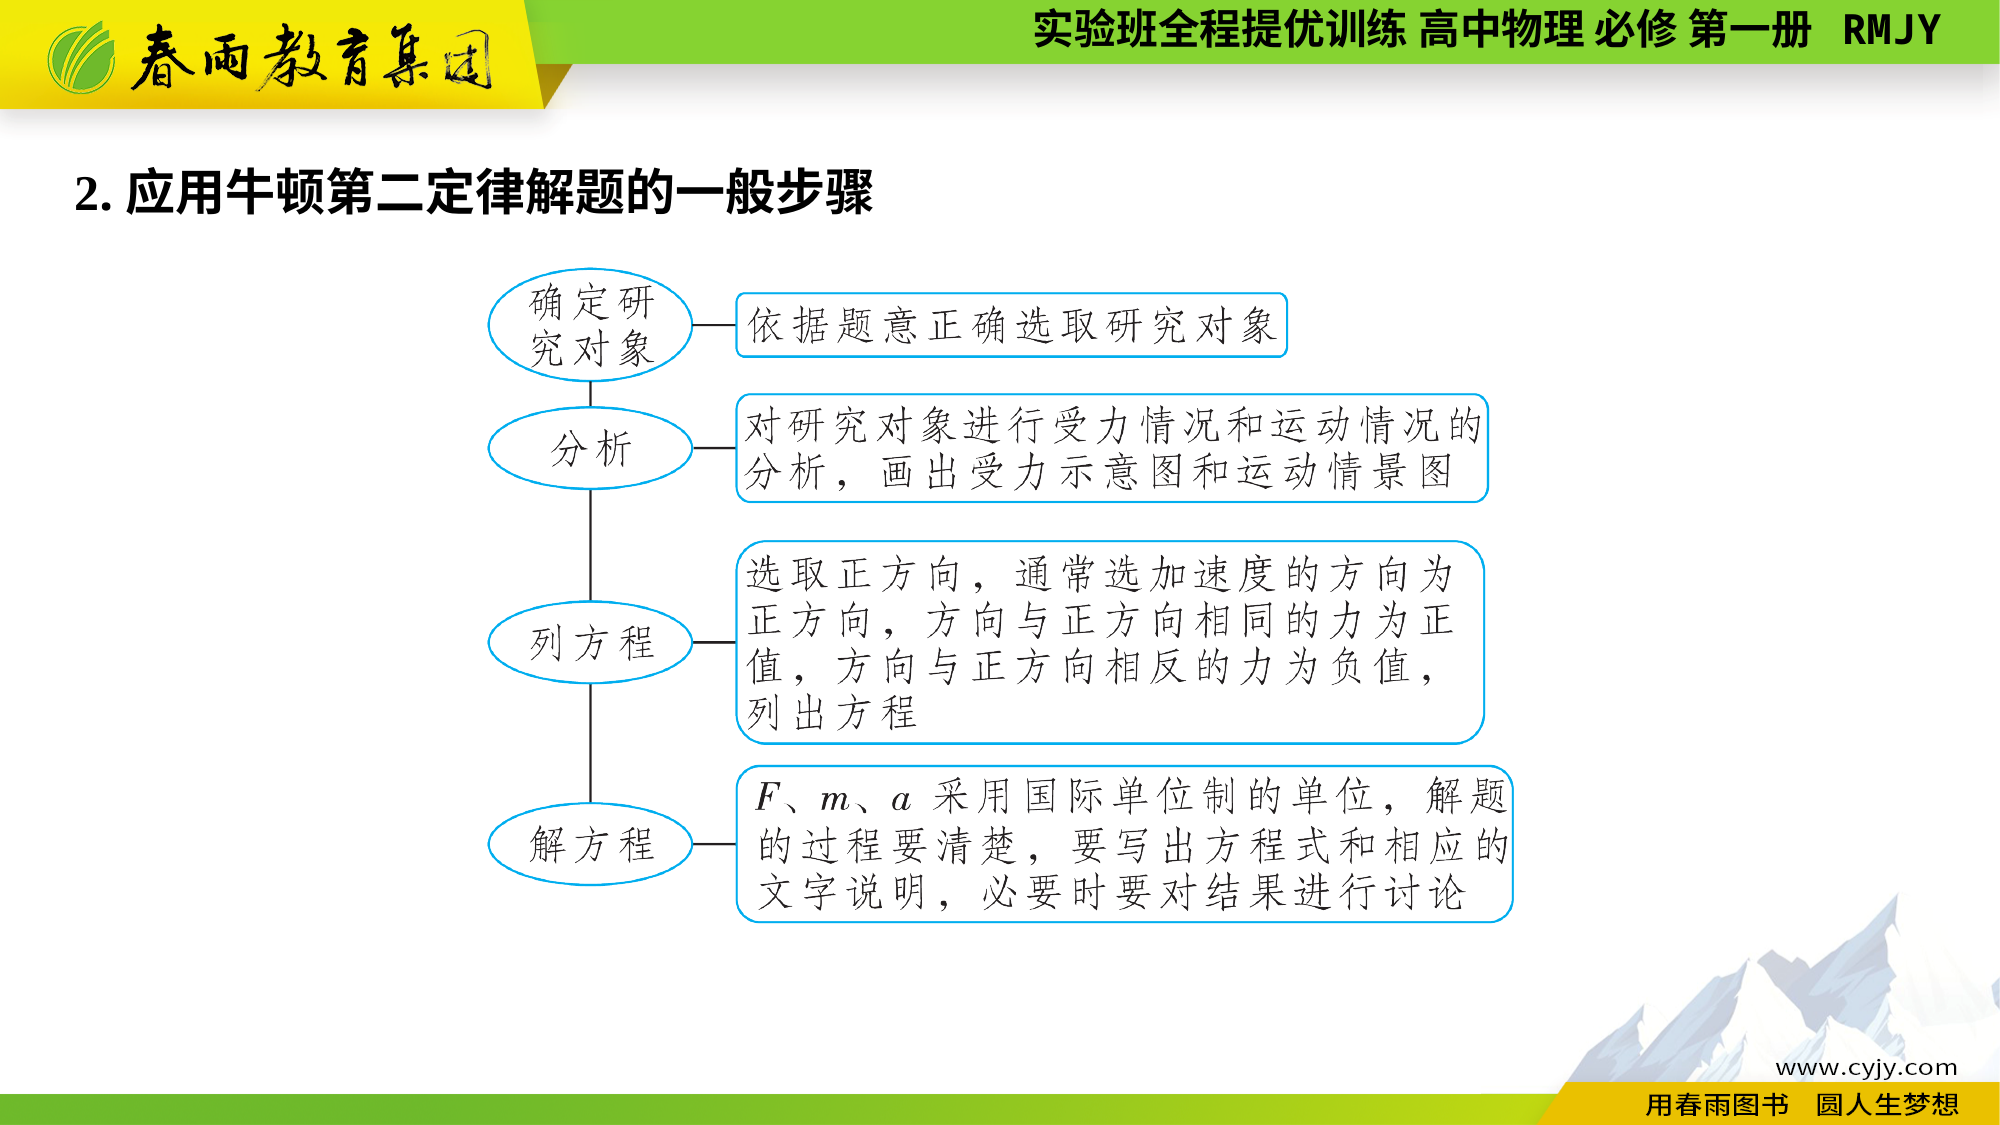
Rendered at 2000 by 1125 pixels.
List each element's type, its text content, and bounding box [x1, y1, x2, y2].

list 2.应用牛顿第二定律解题的一般步骤 [59, 122, 1944, 217]
picture [0, 0, 2000, 1125]
